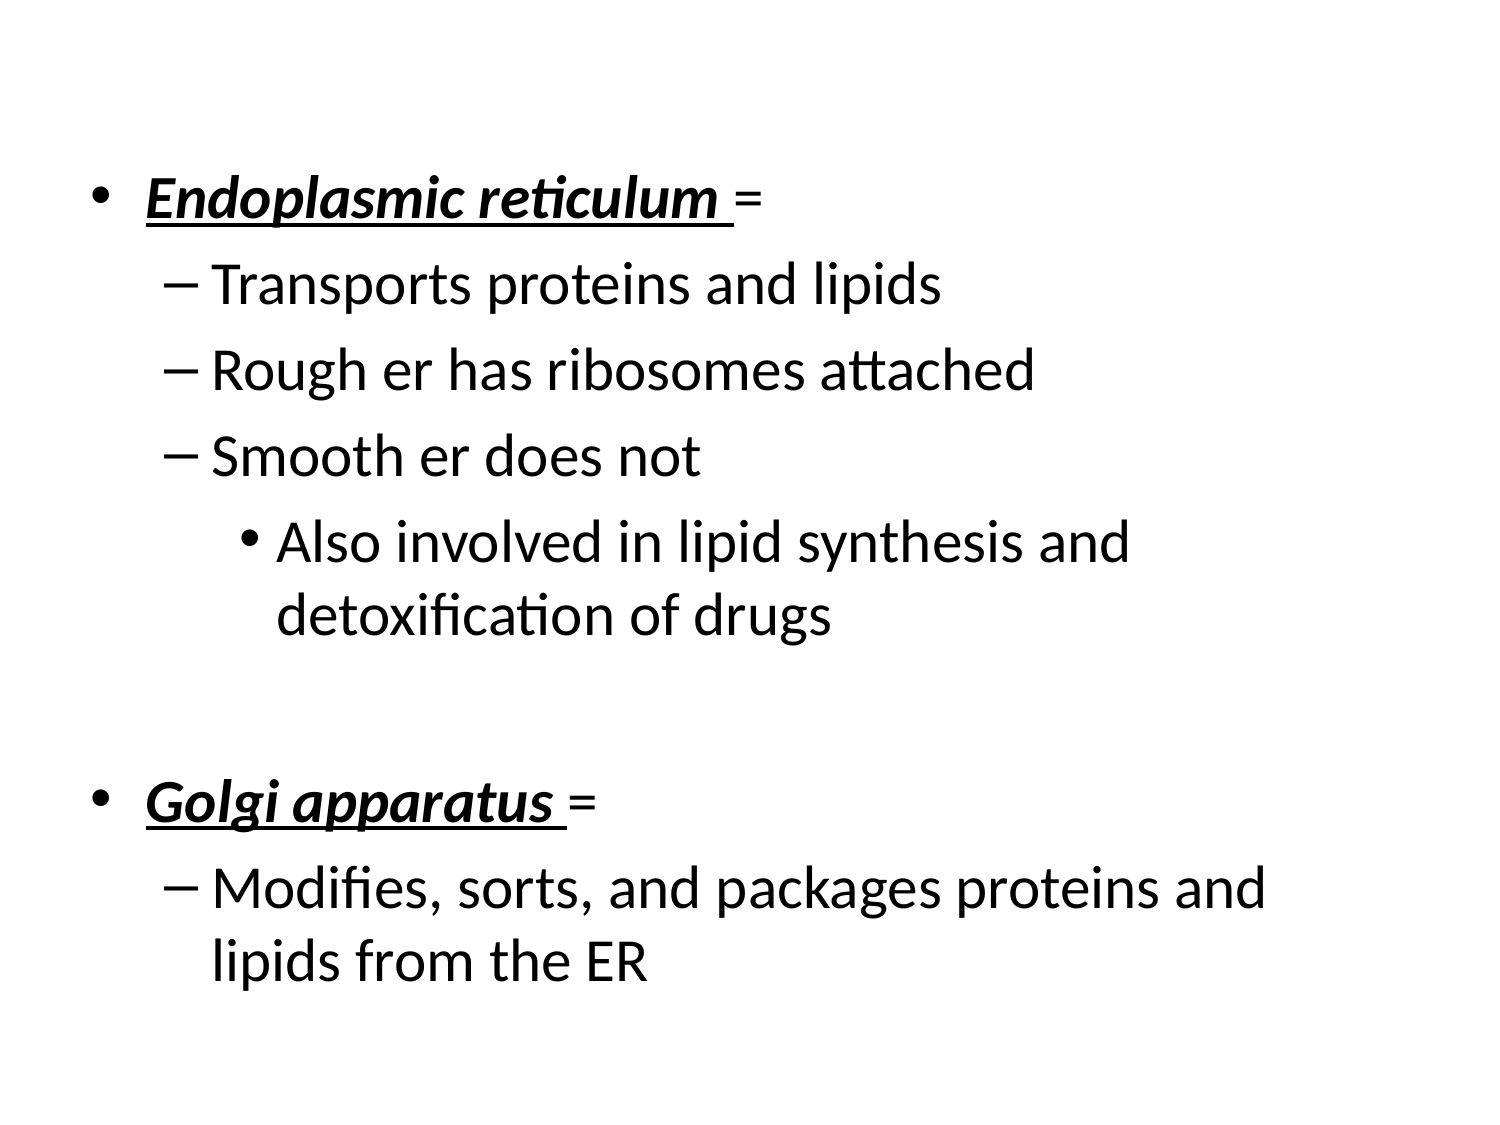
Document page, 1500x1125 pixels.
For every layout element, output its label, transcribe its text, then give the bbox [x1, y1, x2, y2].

list Endoplasmic reticulum = Transports proteins and lipids Rough er has ribosomes attached Smooth er does not Also involved in lipid synthesis and detoxification of drugs Golgi apparatus = Modifies, sorts, and packages proteins and lipids from the ER [75, 149, 1425, 1005]
